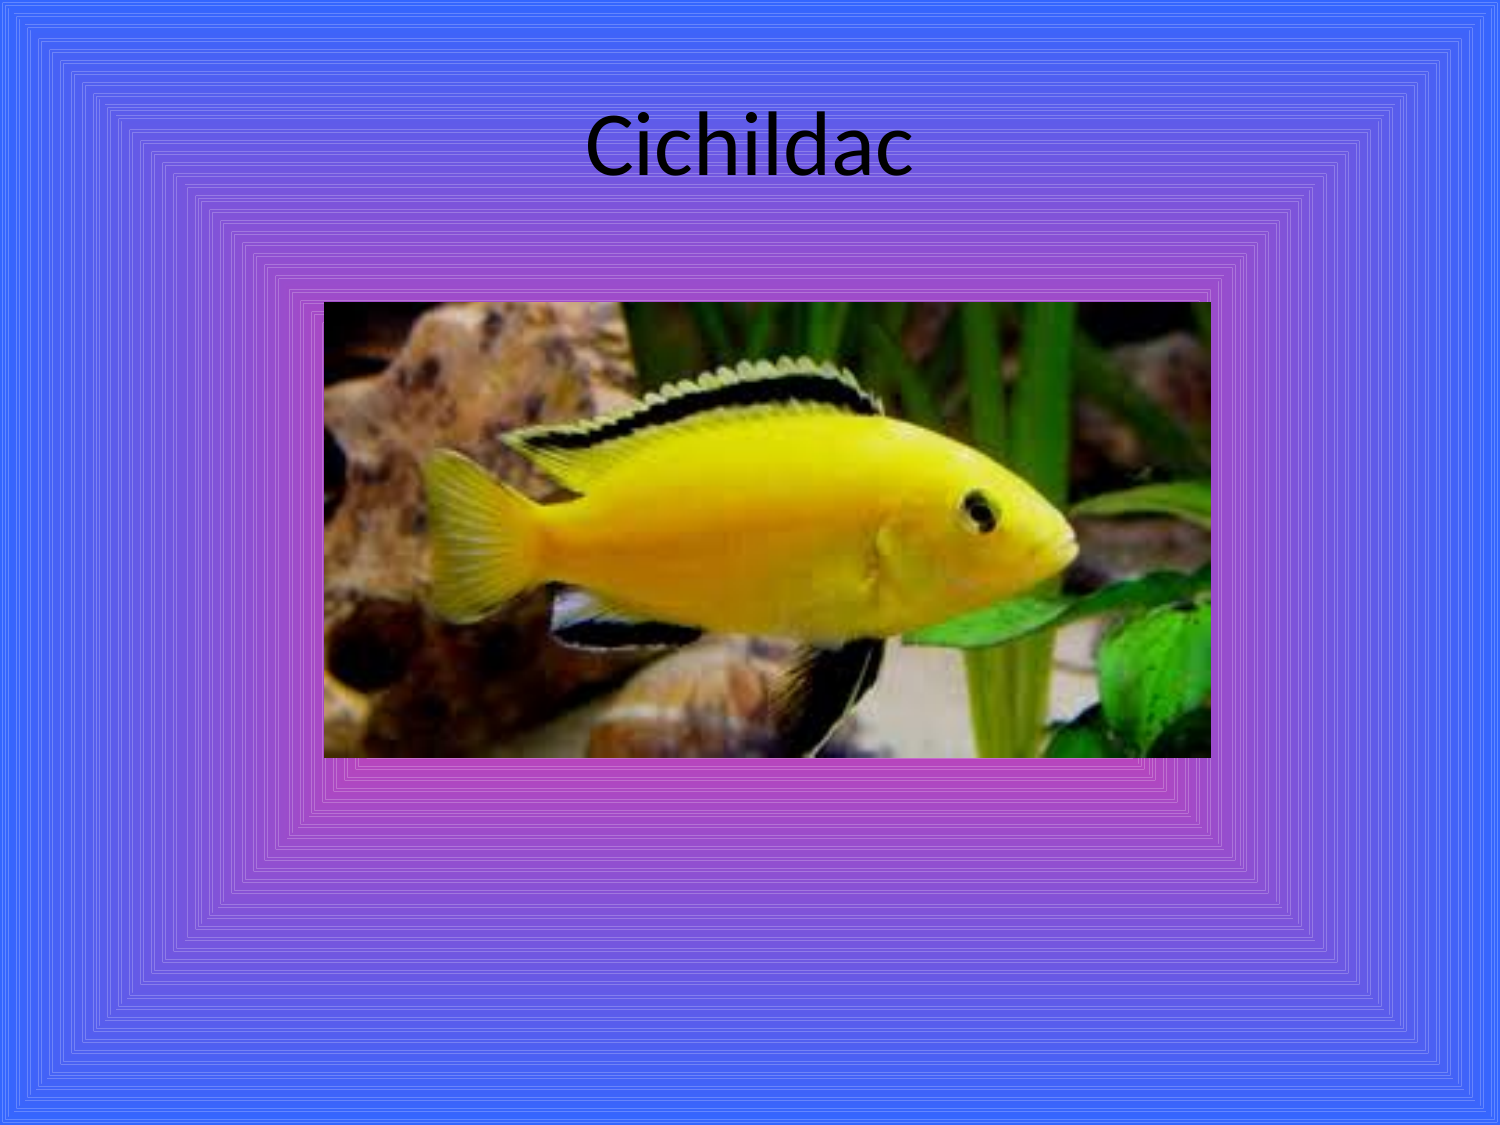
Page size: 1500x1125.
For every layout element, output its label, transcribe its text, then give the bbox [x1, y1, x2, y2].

title Cichildac [75, 45, 1425, 233]
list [324, 302, 1211, 758]
